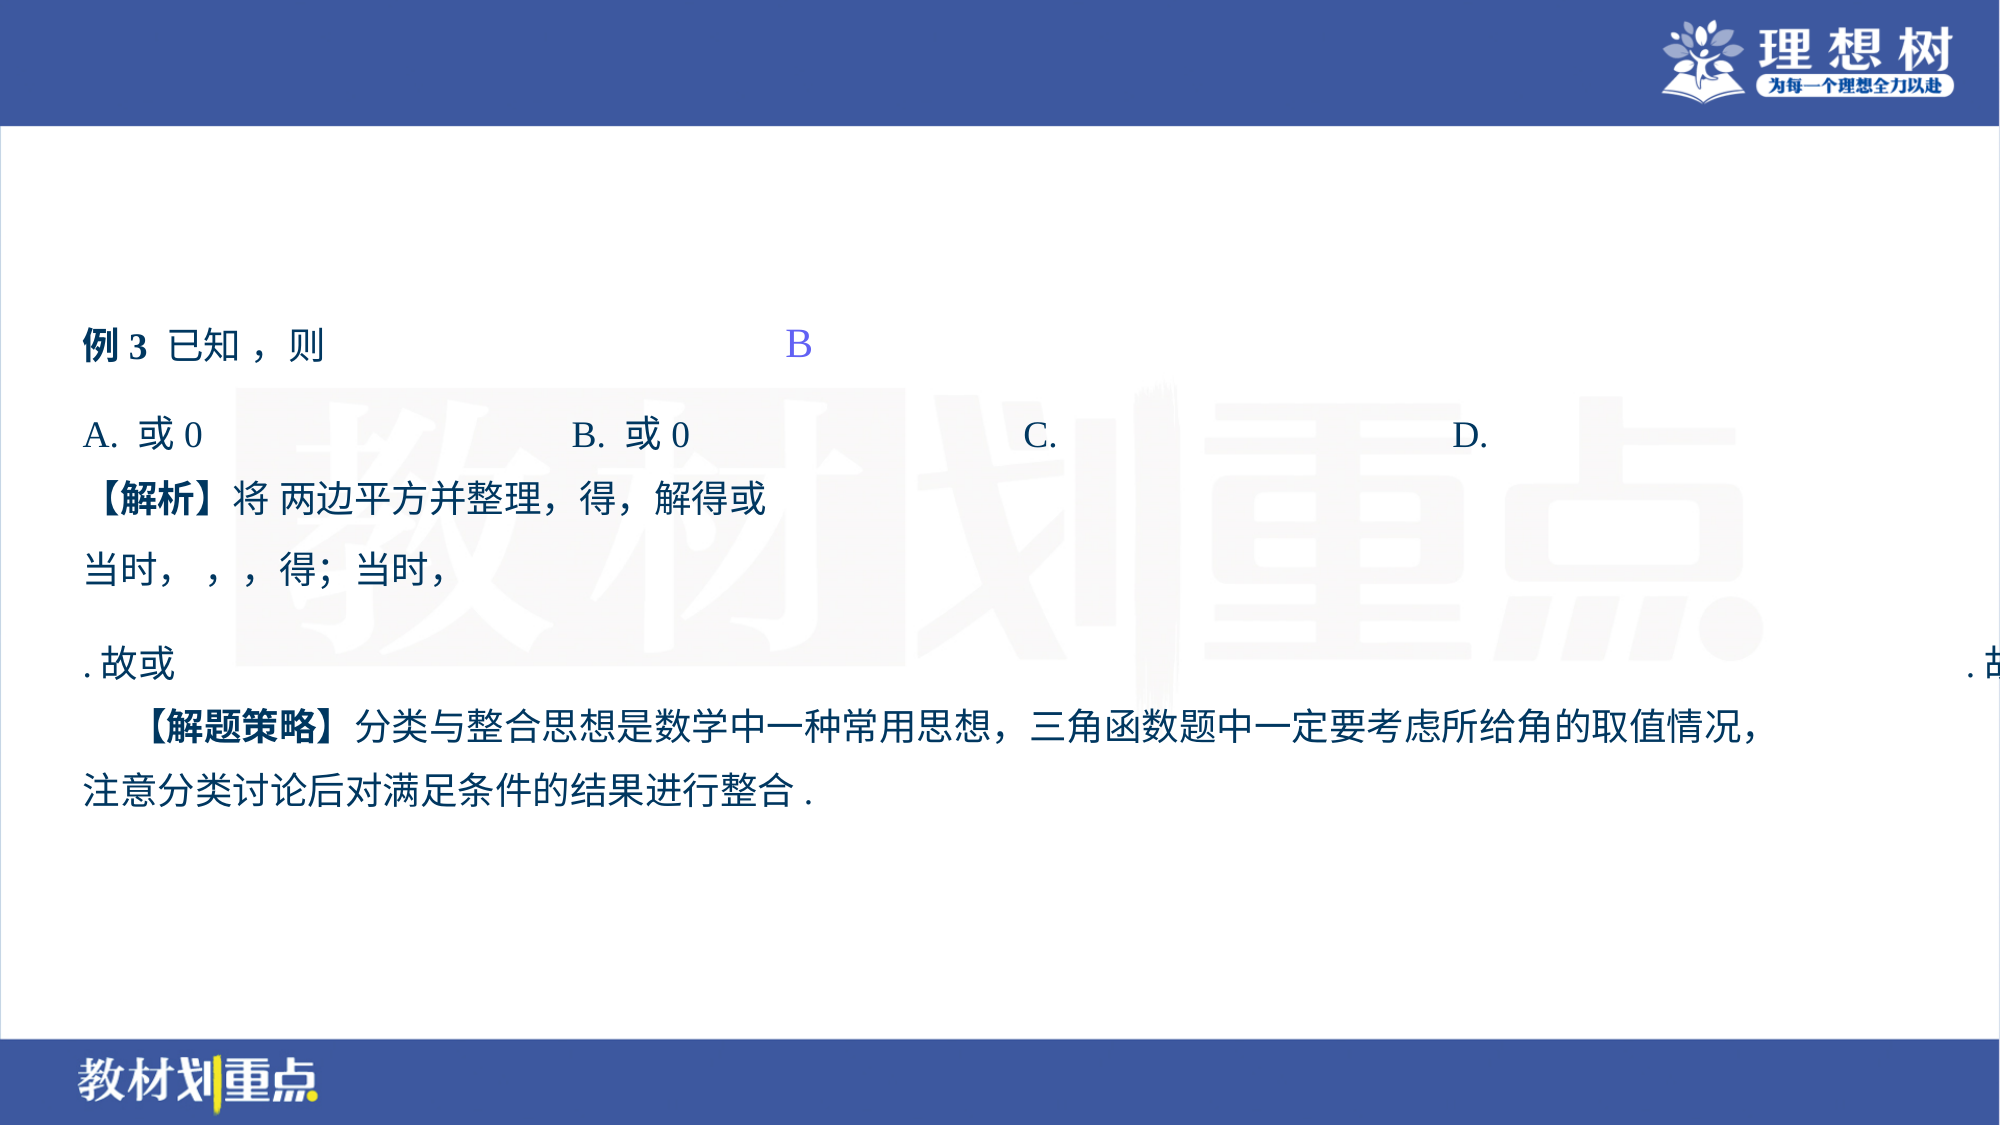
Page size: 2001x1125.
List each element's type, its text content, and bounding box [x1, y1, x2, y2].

text_box 【解题策略】分类与整合思想是数学中一种常用思想，三角函数题中一定要考虑所给角的取值情况， 注意分类讨论后对满足条件的结果进行整合. [82, 679, 1817, 806]
picture [0, 0, 2000, 1125]
text_box B [770, 313, 829, 364]
picture [1990, 665, 1998, 673]
